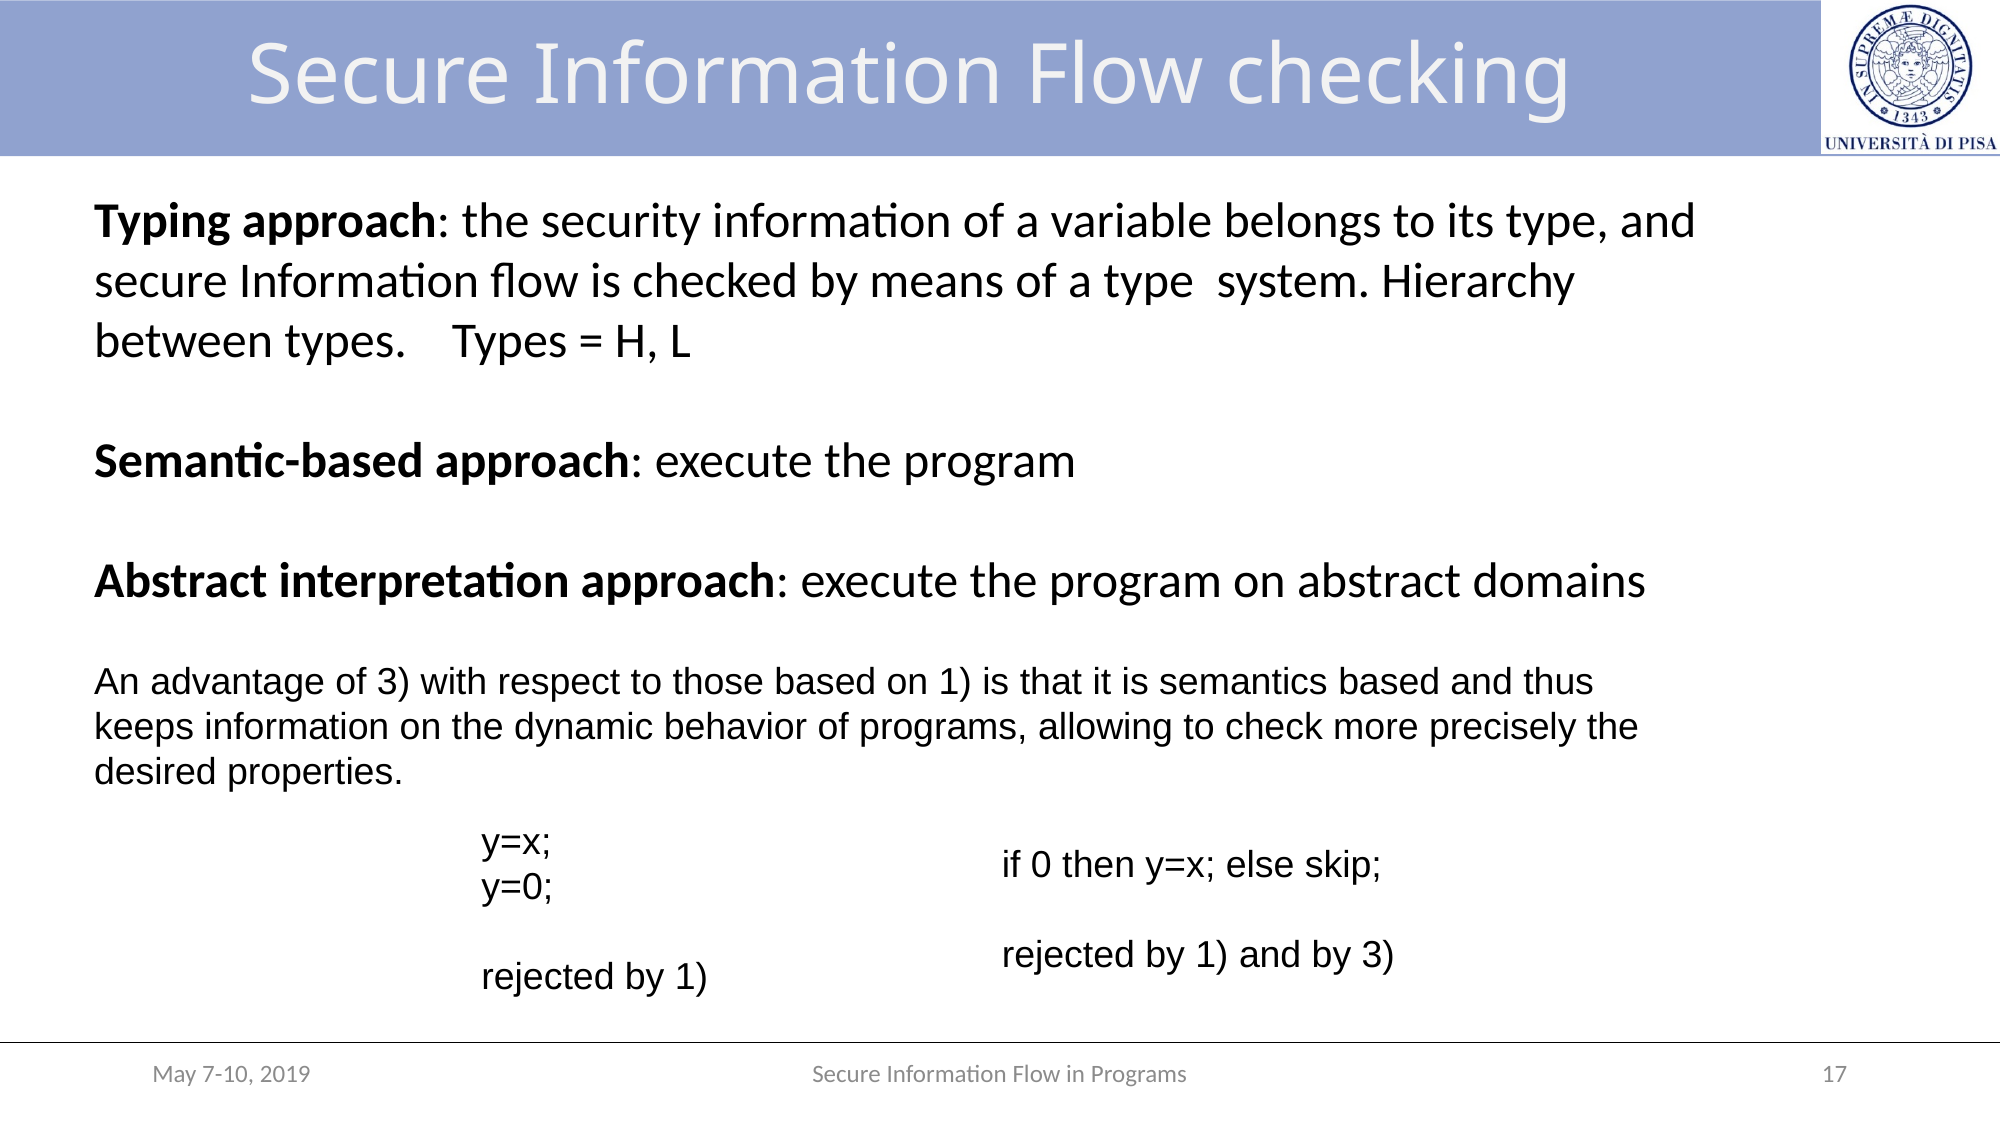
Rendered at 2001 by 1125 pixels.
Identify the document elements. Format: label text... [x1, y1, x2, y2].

text_box An advantage of 3) with respect to those based on 1) is that it is semantics based and thus keeps information on the dynamic behavior of programs, allowing to check more precisely the desired properties. [79, 649, 1710, 800]
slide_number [137, 1042, 588, 1103]
text_box if 0 then y=x; else skip; rejected by 1) and by 3) [987, 832, 1411, 983]
text_box Typing approach: the security information of a variable belongs to its type, and secure Information flow is checked by means of a type system. Hierarchy between types. Types = H, L Semantic-based approach: execute the program Abstract interpretation approach: execute the program on abstract domains [79, 179, 1780, 675]
slide_number 17 [1412, 1042, 1863, 1103]
title Secure Information Flow checking [0, 0, 1822, 154]
text_box y=x; y=0; rejected by 1) [466, 809, 742, 1005]
picture [1822, 0, 2000, 154]
footer Secure Information Flow in Programs [662, 1042, 1338, 1103]
